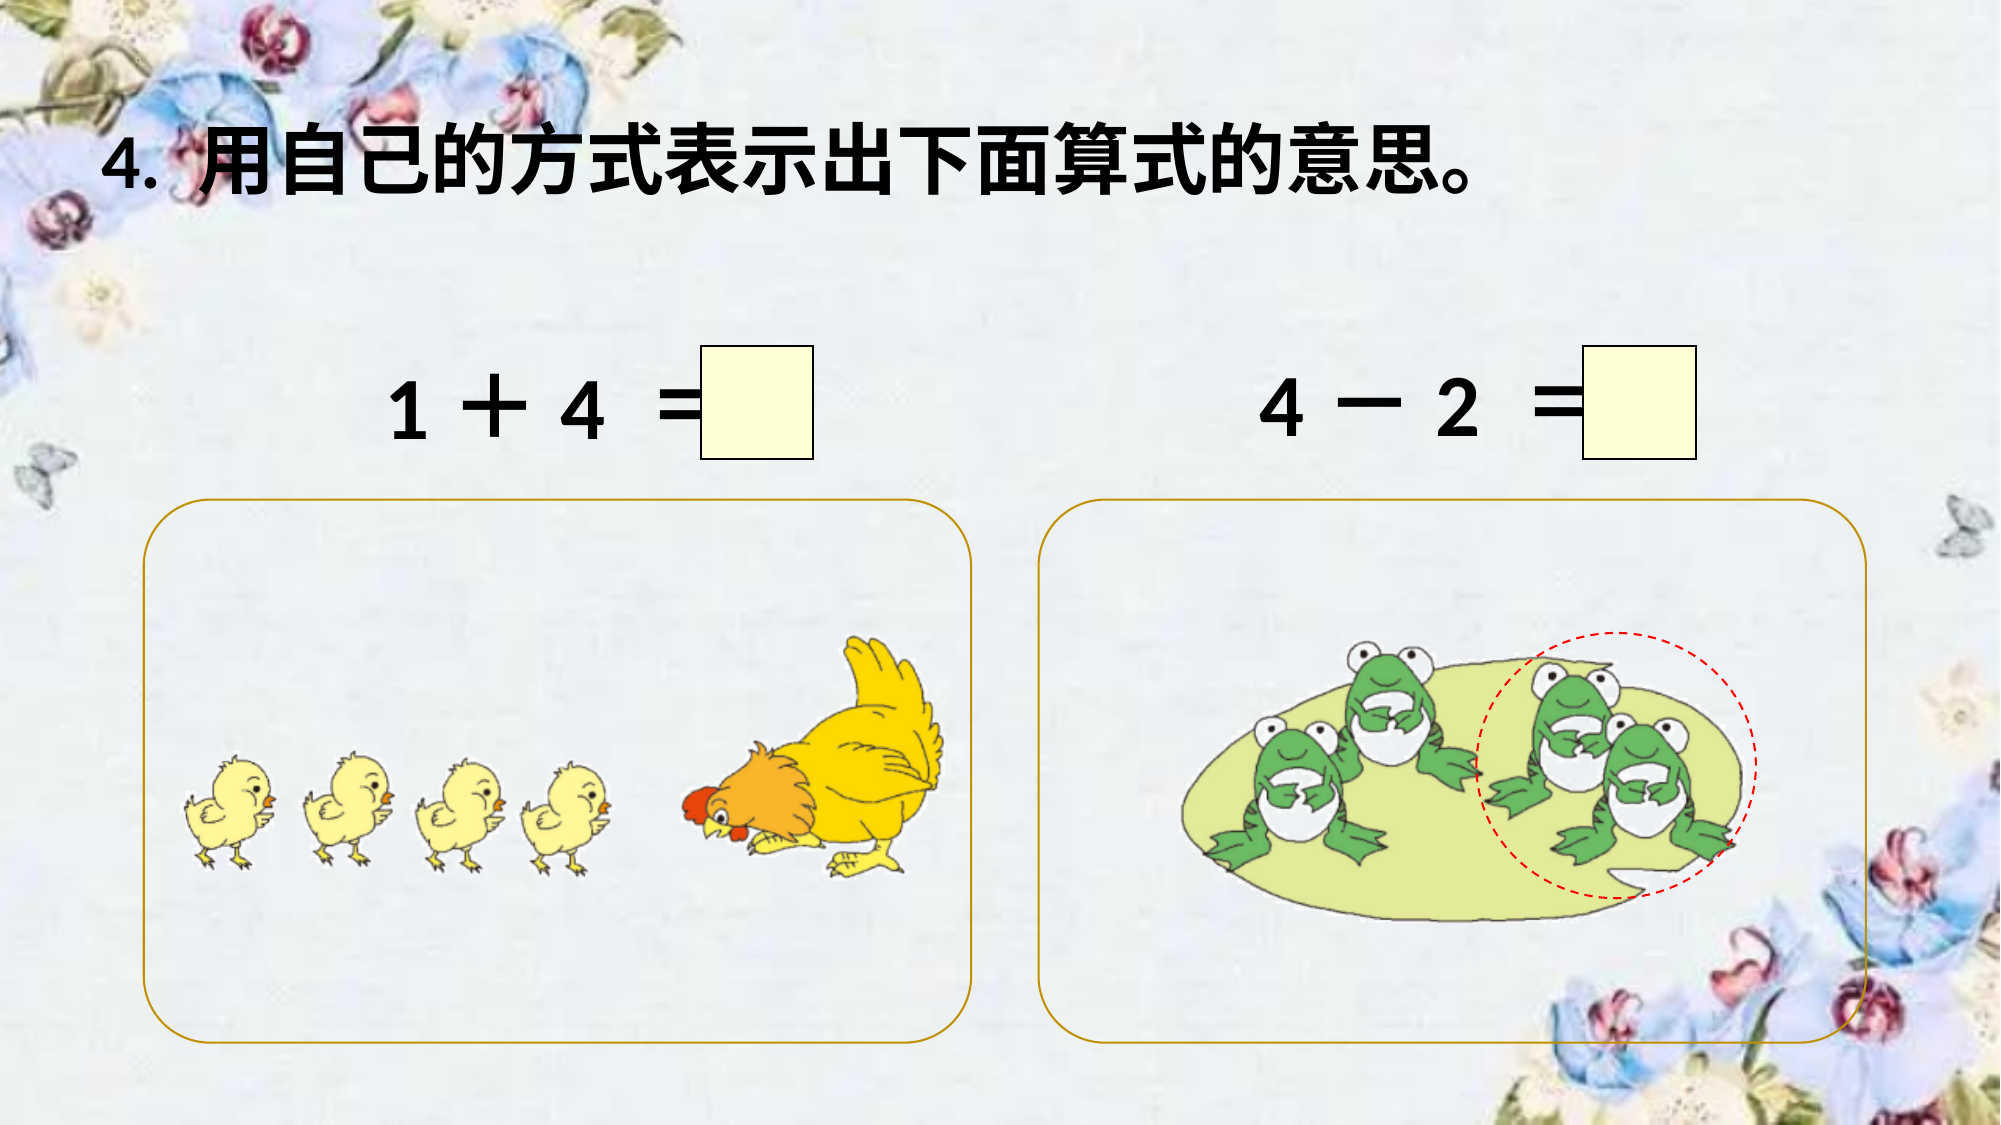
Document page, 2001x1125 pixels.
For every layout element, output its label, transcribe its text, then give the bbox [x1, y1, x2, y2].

picture [0, 0, 2000, 1125]
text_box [369, 342, 873, 466]
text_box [167, 612, 961, 906]
text_box 4. 用自己的方式表示出下面算式的意思。 [86, 84, 1659, 233]
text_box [1123, 612, 1782, 942]
text_box [142, 498, 973, 1044]
text_box [1037, 498, 1867, 1044]
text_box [1244, 340, 1720, 464]
